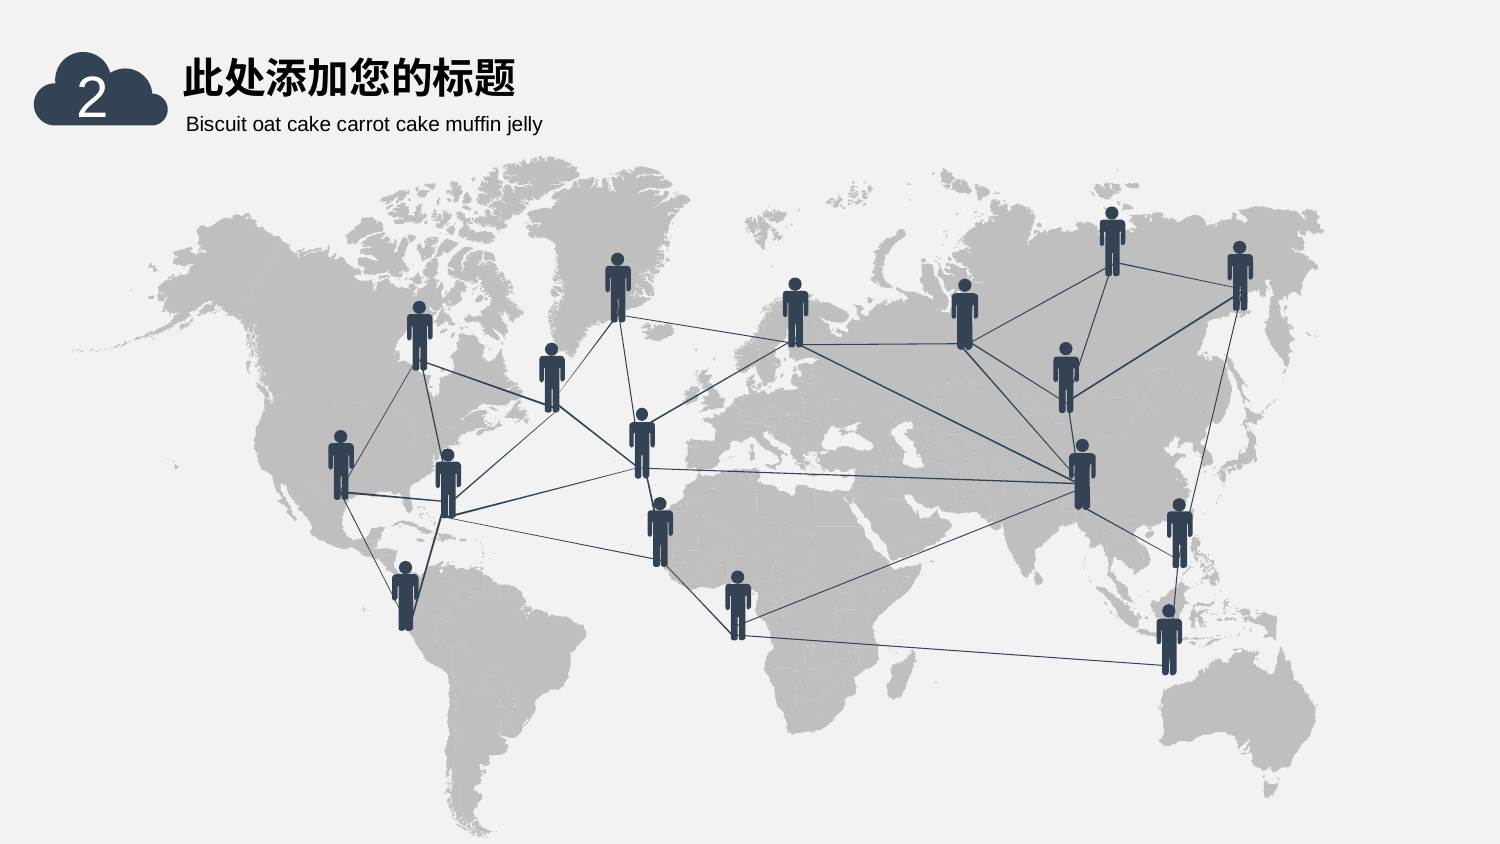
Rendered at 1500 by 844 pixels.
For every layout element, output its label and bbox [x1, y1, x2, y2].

text_box [782, 277, 809, 349]
text_box [72, 155, 1325, 838]
text_box [647, 496, 674, 569]
text_box [1069, 438, 1096, 511]
text_box [539, 342, 565, 414]
text_box [391, 560, 419, 632]
text_box [33, 51, 168, 138]
text_box [328, 429, 354, 501]
text_box [167, 44, 732, 144]
text_box [1227, 240, 1254, 312]
text_box [605, 252, 631, 324]
text_box [407, 300, 433, 372]
text_box [725, 570, 751, 642]
text_box [1053, 341, 1079, 415]
text_box [1167, 498, 1193, 570]
text_box [951, 278, 979, 351]
text_box [629, 407, 655, 479]
text_box [1099, 206, 1126, 278]
text_box [435, 448, 462, 520]
text_box [1156, 604, 1183, 677]
